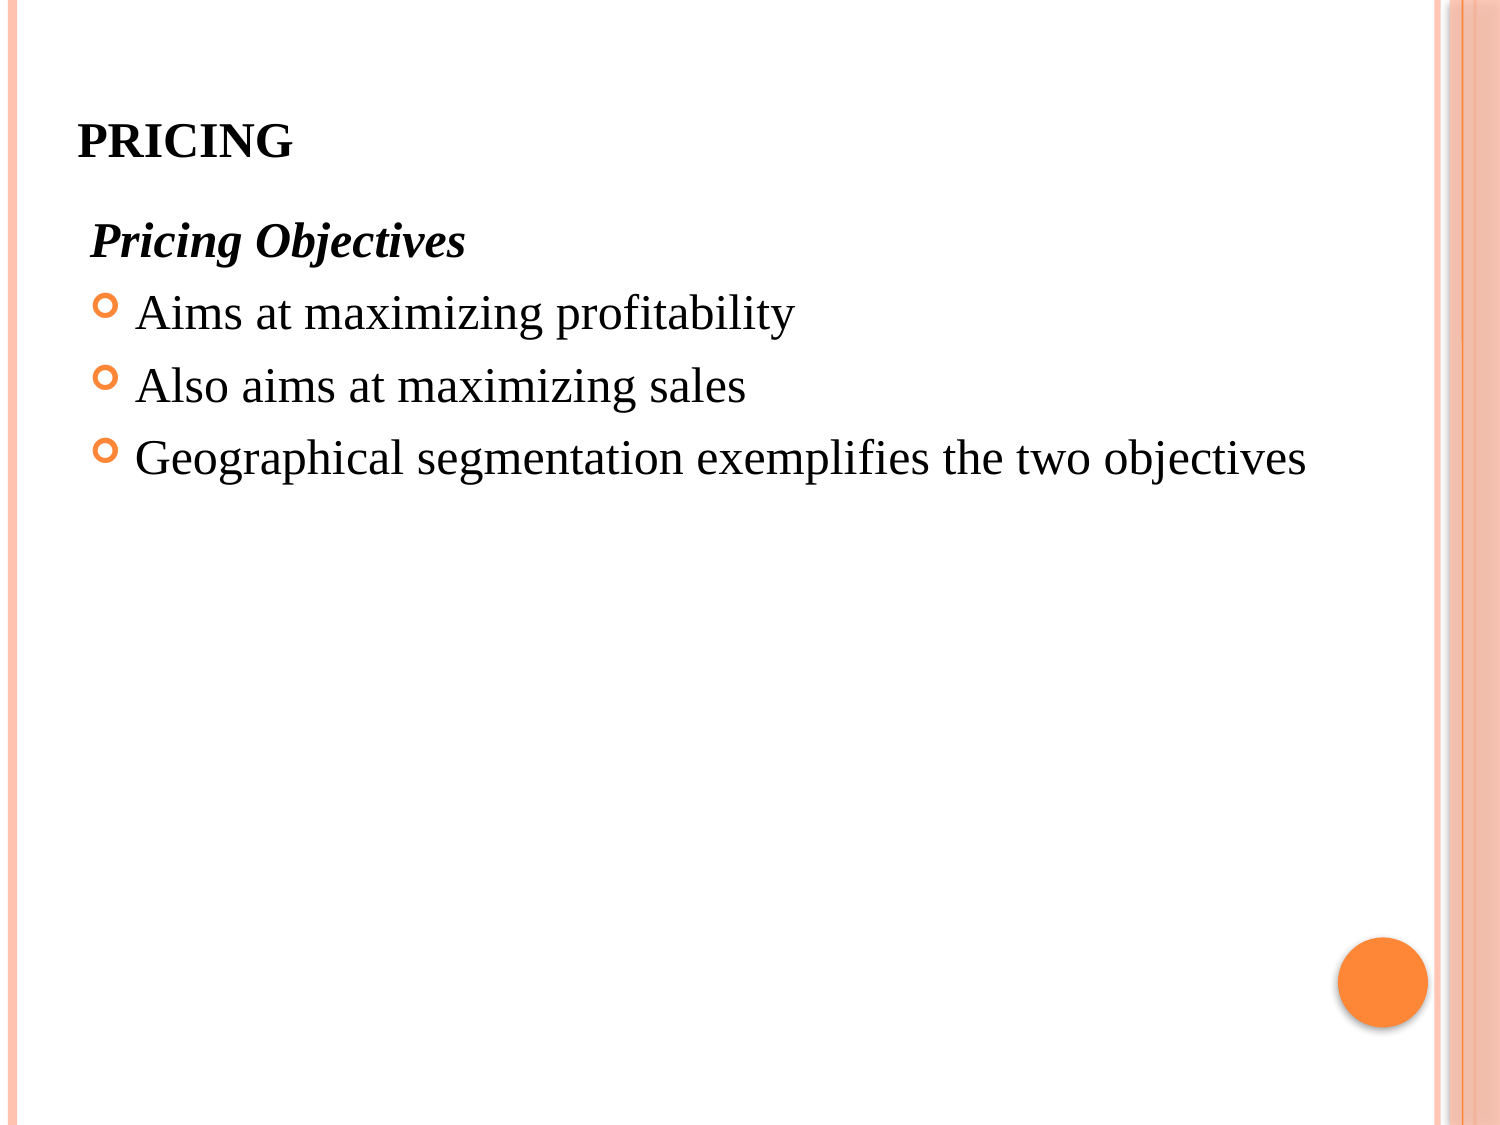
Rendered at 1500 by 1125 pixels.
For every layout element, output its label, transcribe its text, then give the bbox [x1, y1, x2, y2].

list Pricing Objectives Aims at maximizing profitability Also aims at maximizing sales Geographical segmentation exemplifies the two objectives [75, 200, 1425, 1018]
title Pricing [62, 37, 1413, 175]
